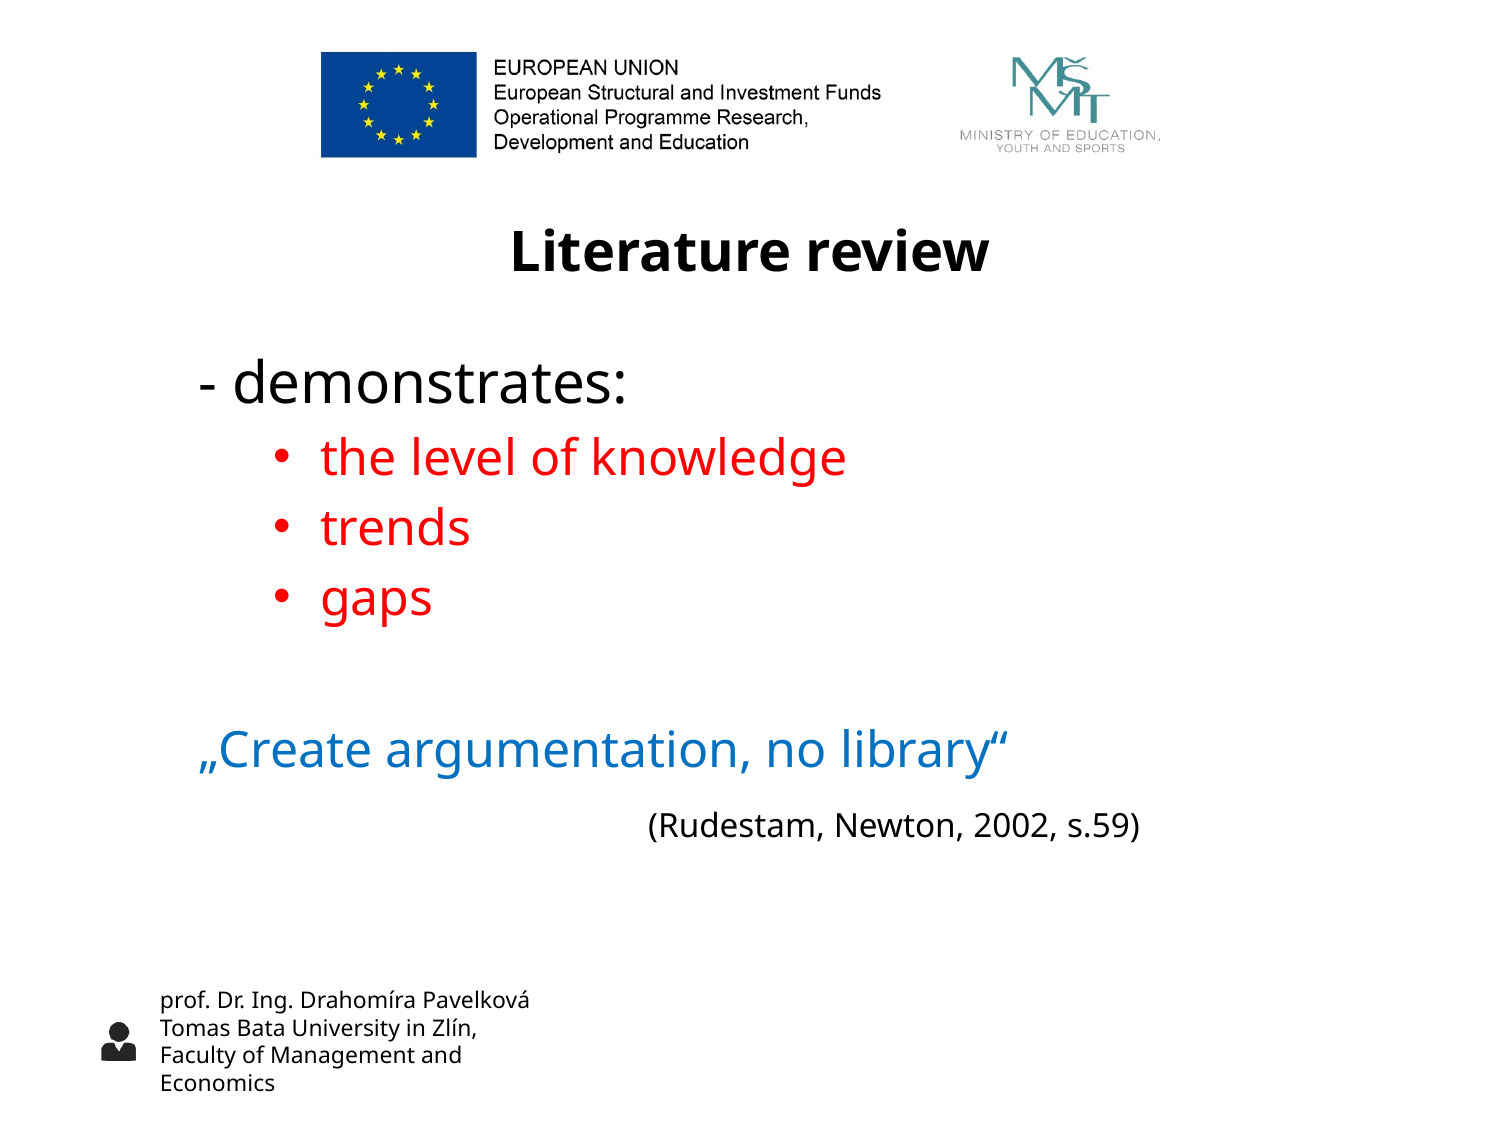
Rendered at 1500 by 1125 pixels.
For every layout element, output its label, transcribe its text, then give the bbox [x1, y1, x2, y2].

title Literature review [75, 208, 1425, 291]
footer prof. Dr. Ing. Drahomíra Pavelková Tomas Bata University in Zlín, Faculty of Management and Economics [145, 999, 550, 1083]
list - demonstrates: the level of knowledge trends gaps „Create argumentation, no library“ (Rudestam, Newton, 2002, s.59) [183, 338, 1459, 1013]
picture [101, 1021, 136, 1062]
picture [268, 0, 1212, 210]
